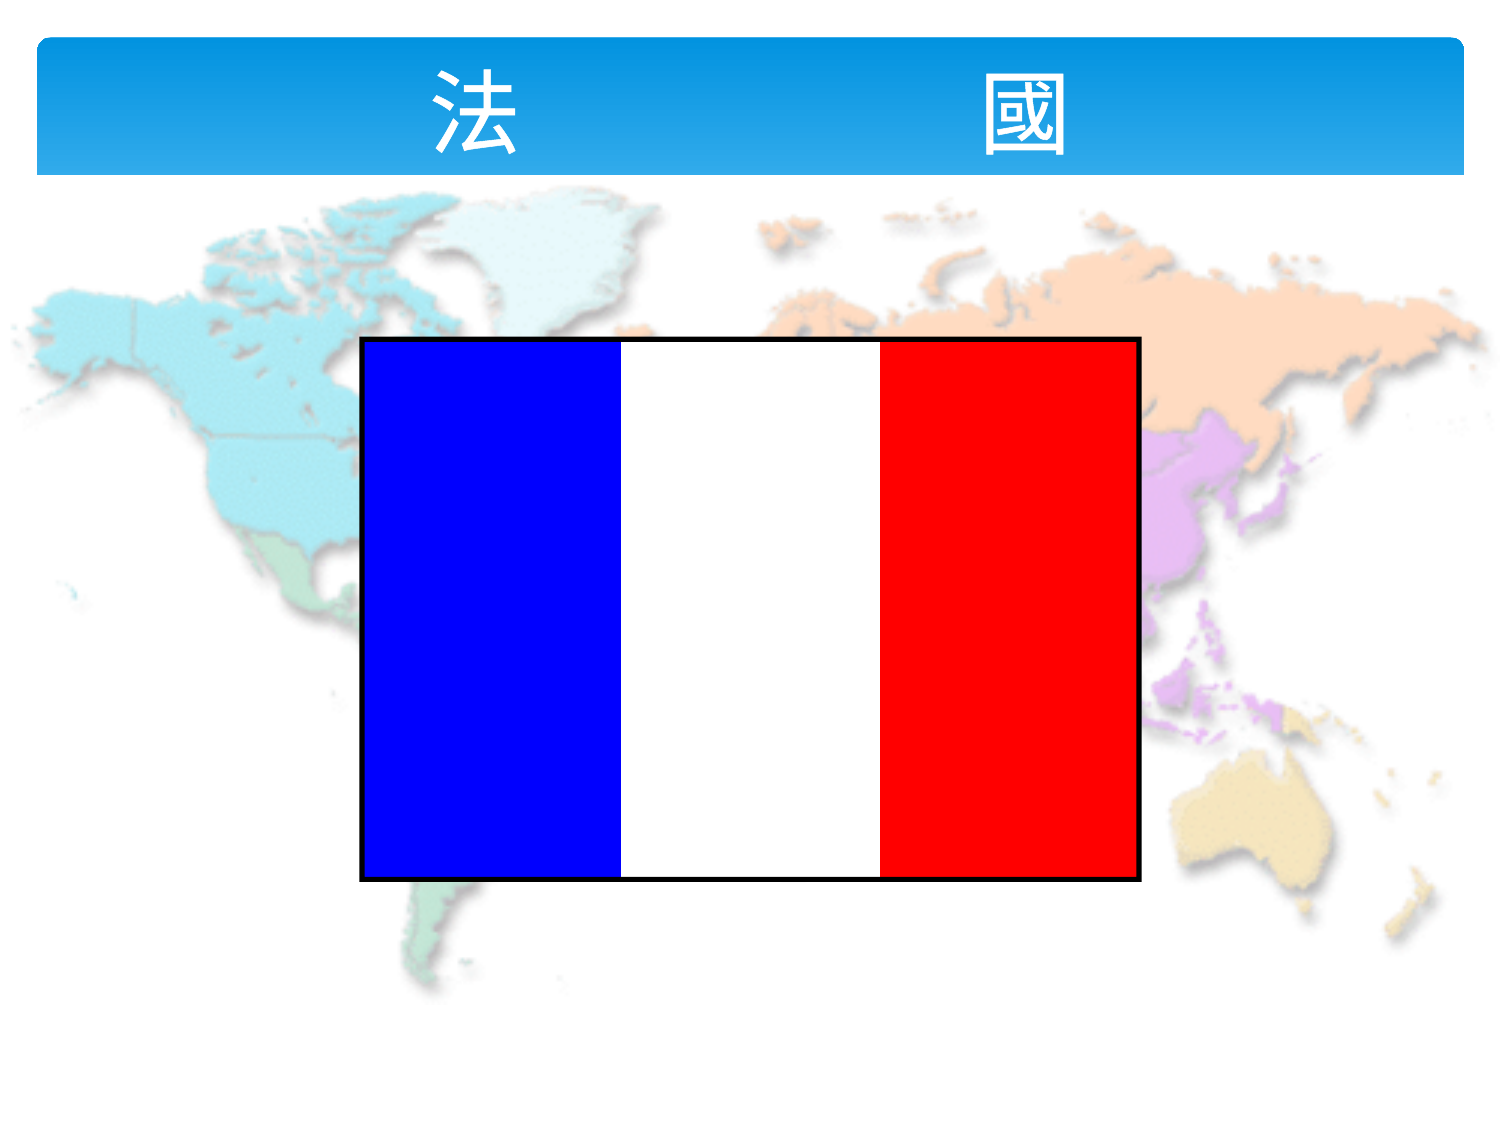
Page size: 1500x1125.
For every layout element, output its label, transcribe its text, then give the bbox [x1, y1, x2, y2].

title 法 國 [75, 7, 1425, 213]
picture [0, 175, 1500, 1005]
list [348, 326, 1153, 893]
